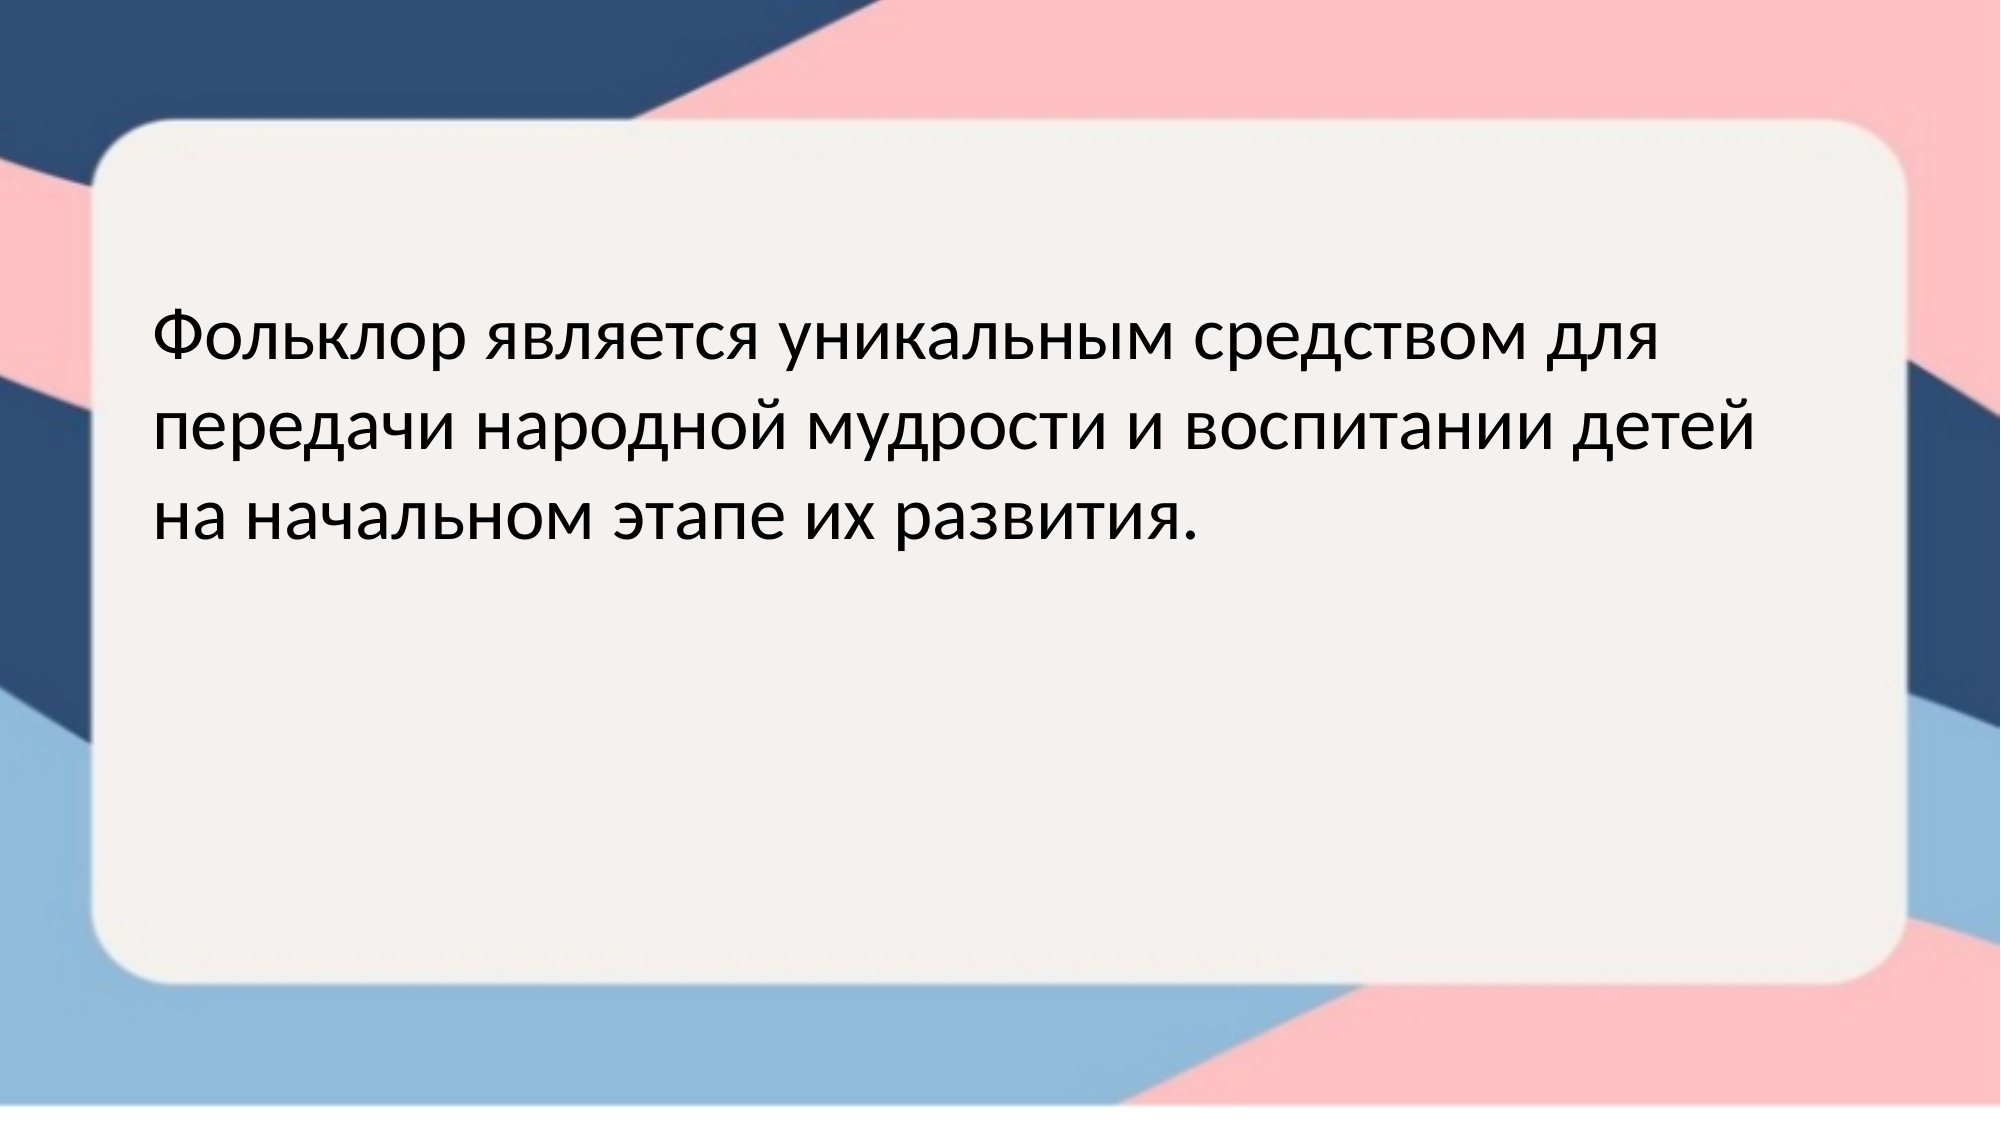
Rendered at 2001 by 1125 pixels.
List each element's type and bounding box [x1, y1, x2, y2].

list [0, 0, 2000, 1125]
